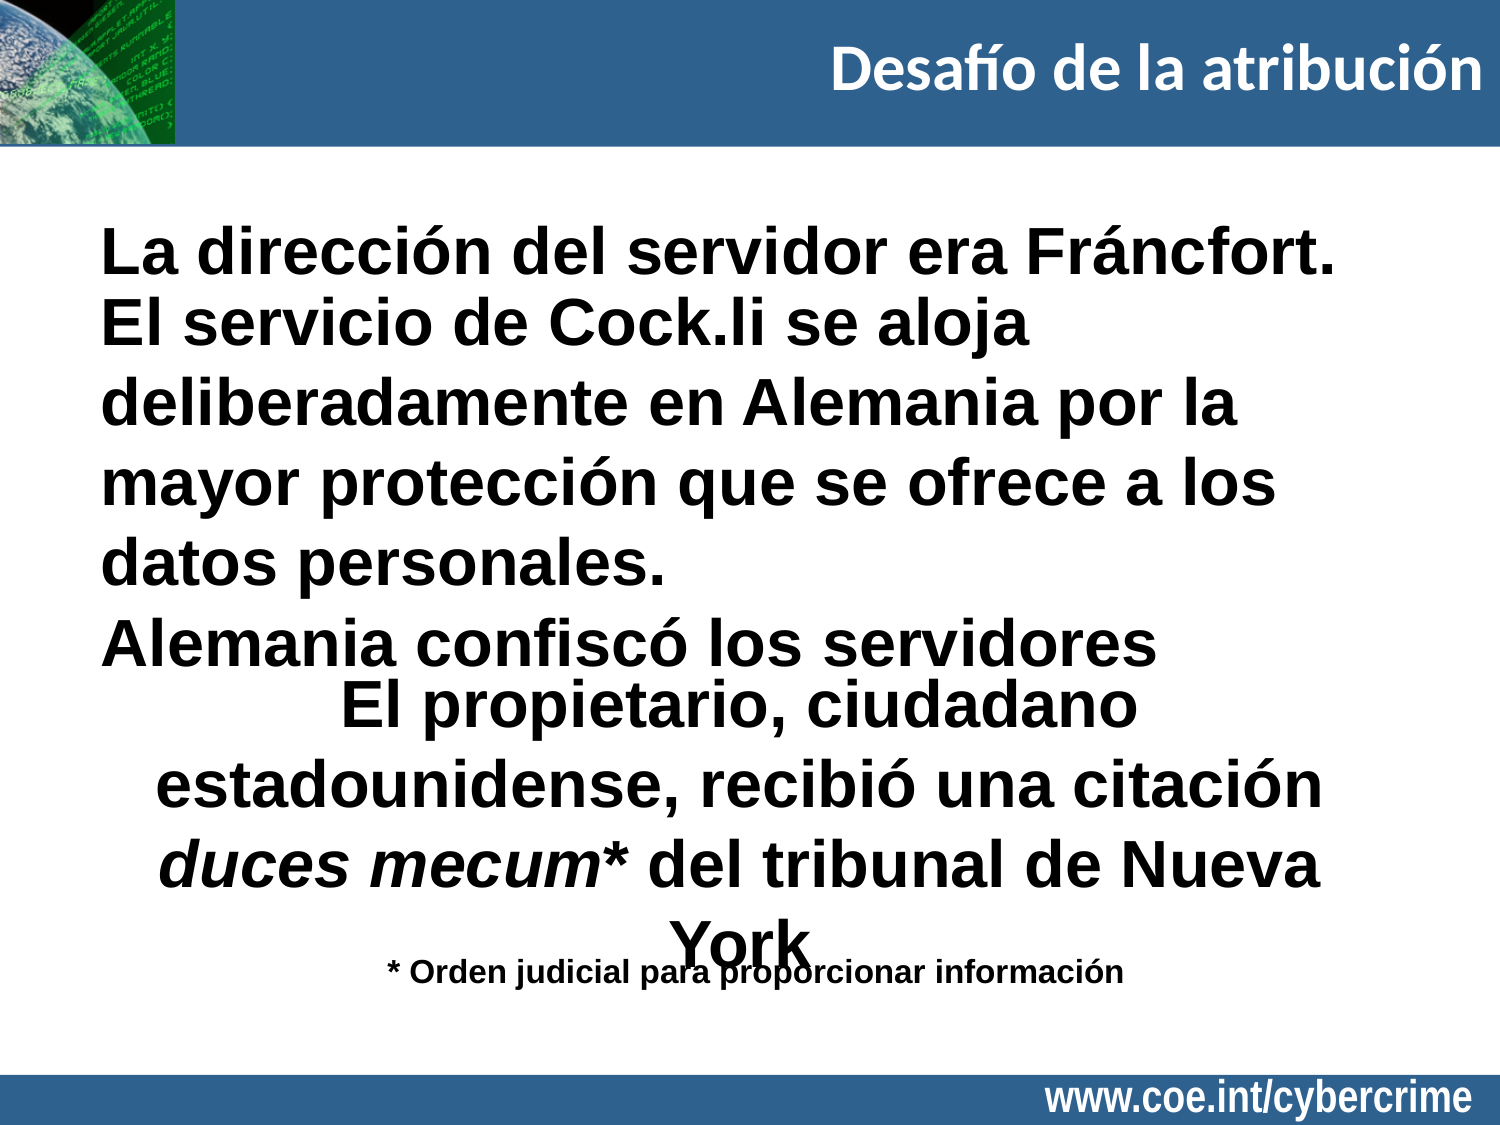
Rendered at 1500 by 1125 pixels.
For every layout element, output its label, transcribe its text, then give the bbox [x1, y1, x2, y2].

text_box www.coe.int/cybercrime [1030, 1059, 1500, 1125]
text_box Alemania confiscó los servidores [84, 536, 1412, 744]
picture [0, 0, 175, 144]
text_box El propietario, ciudadano estadounidense, recibió una citación duces mecum* del tribunal de Nueva York [76, 717, 1404, 917]
text_box La dirección del servidor era Fráncfort. [84, 149, 1441, 336]
text_box El servicio de Cock.li se aloja deliberadamente en Alemania por la mayor protección que se ofrece a los datos personales. [84, 335, 1441, 543]
text_box * Orden judicial para proporcionar información [37, 917, 1476, 1024]
text_box [0, 1073, 1030, 1125]
text_box Desafío de la atribución [177, 0, 1500, 149]
